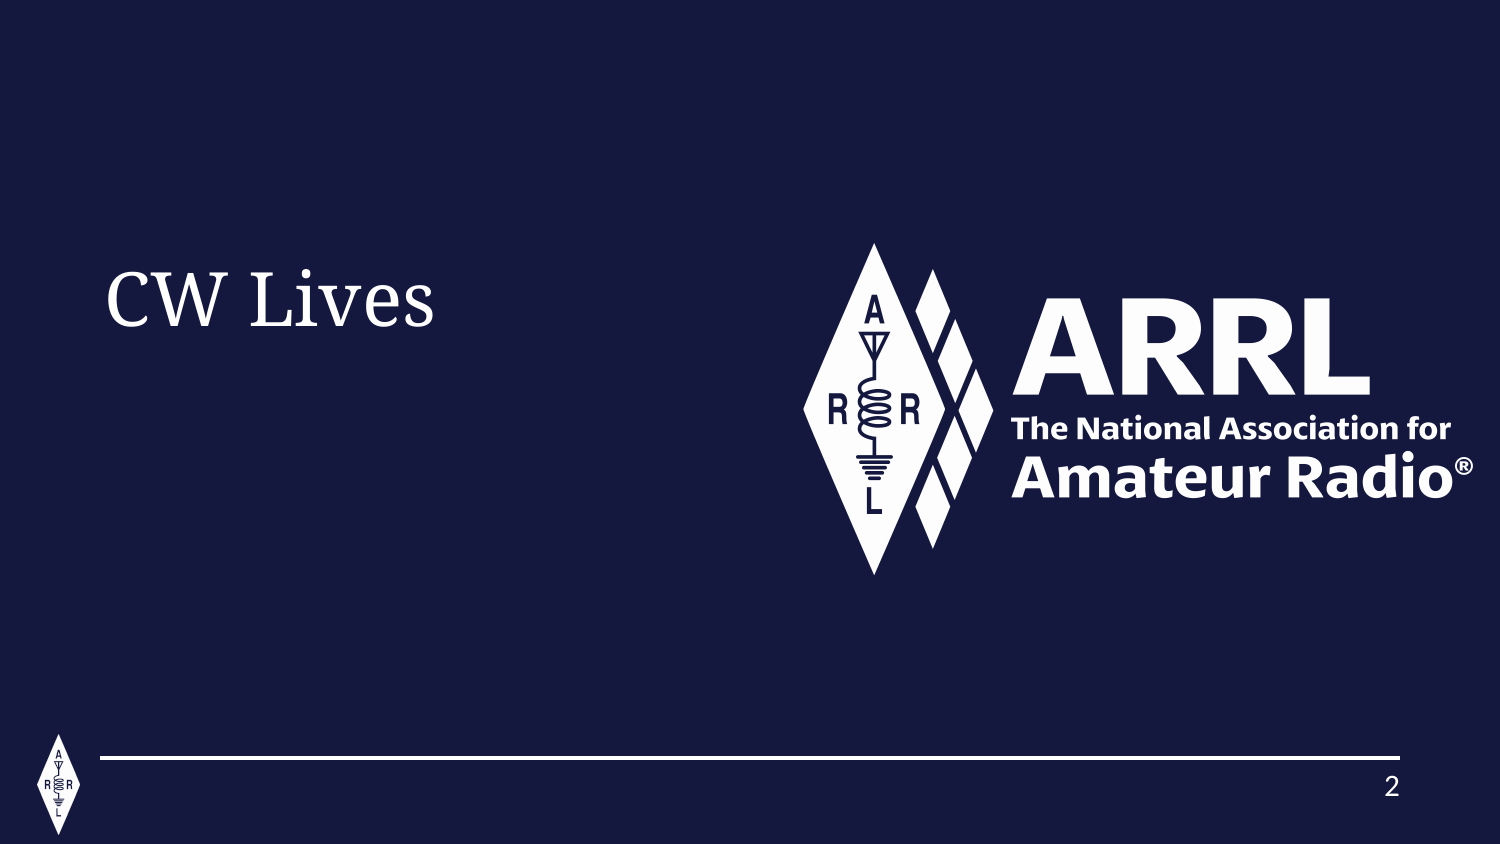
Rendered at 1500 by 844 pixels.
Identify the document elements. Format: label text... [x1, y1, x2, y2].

picture [37, 734, 80, 835]
slide_number 2 [1302, 761, 1400, 807]
picture [801, 239, 1478, 580]
title CW Lives [104, 95, 775, 350]
